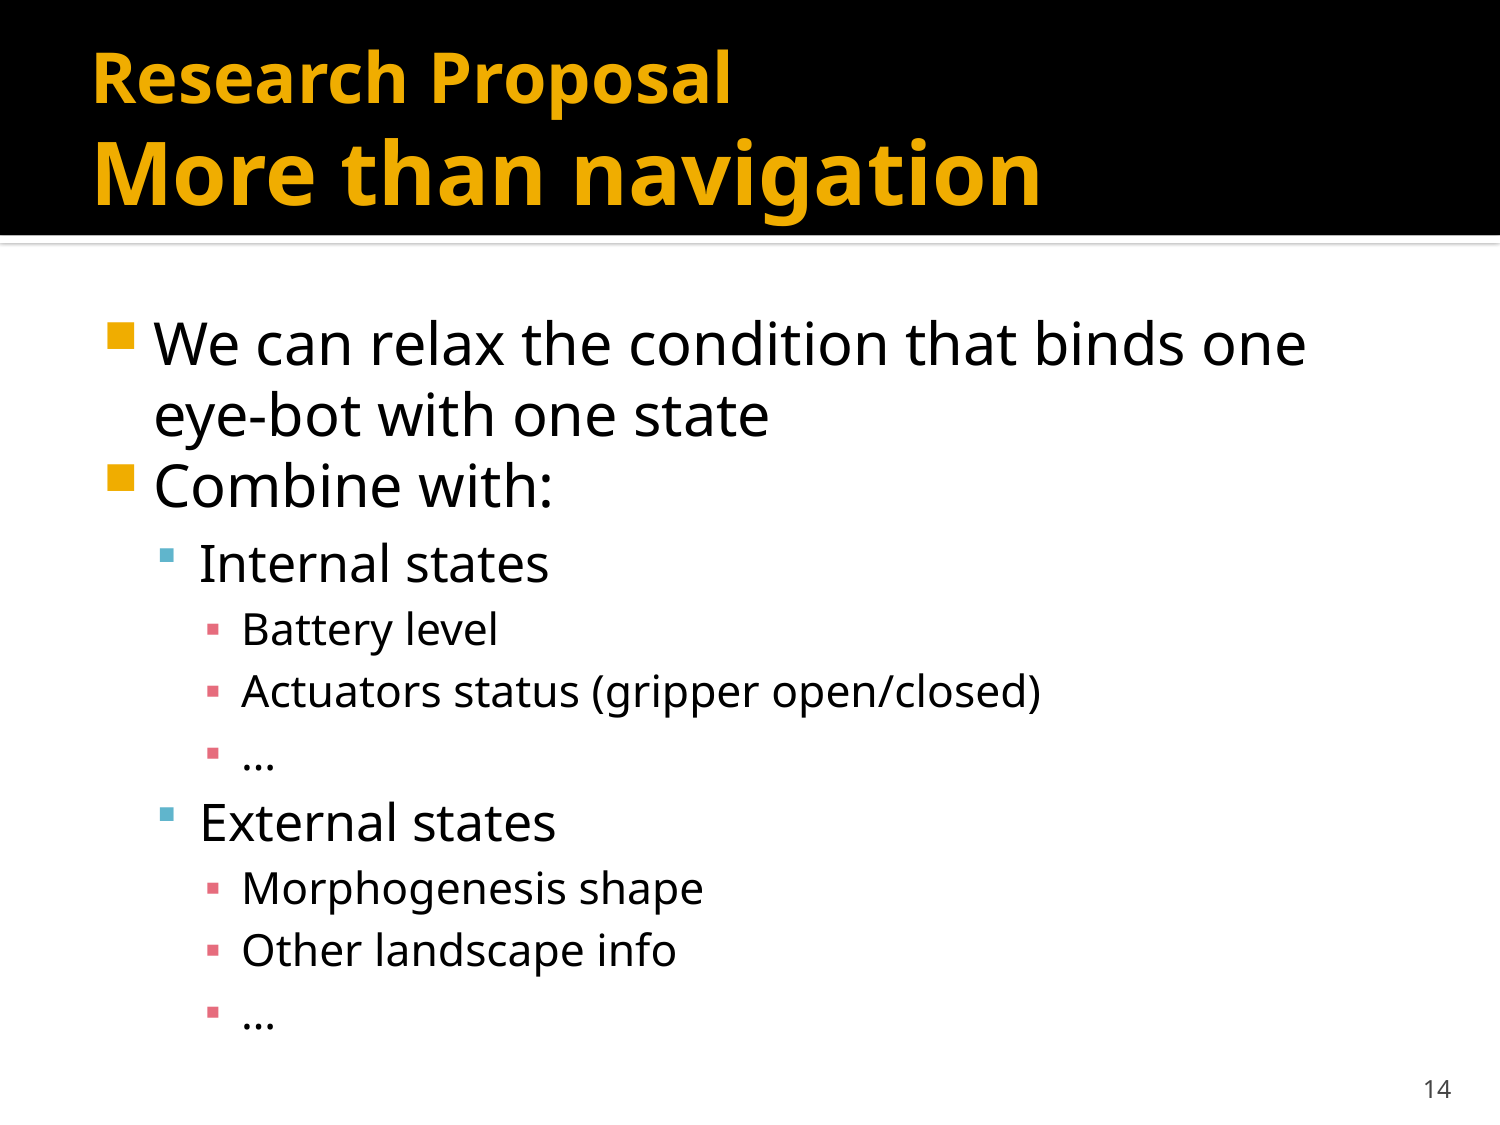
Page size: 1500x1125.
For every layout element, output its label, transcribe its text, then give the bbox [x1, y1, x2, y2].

slide_number 14 [1345, 1062, 1467, 1108]
list We can relax the condition that binds one eye-bot with one state Combine with: Internal states Battery level Actuators status (gripper open/closed) … External states Morphogenesis shape Other landscape info … [75, 291, 1425, 1050]
title Research Proposal More than navigation [75, 25, 1425, 231]
